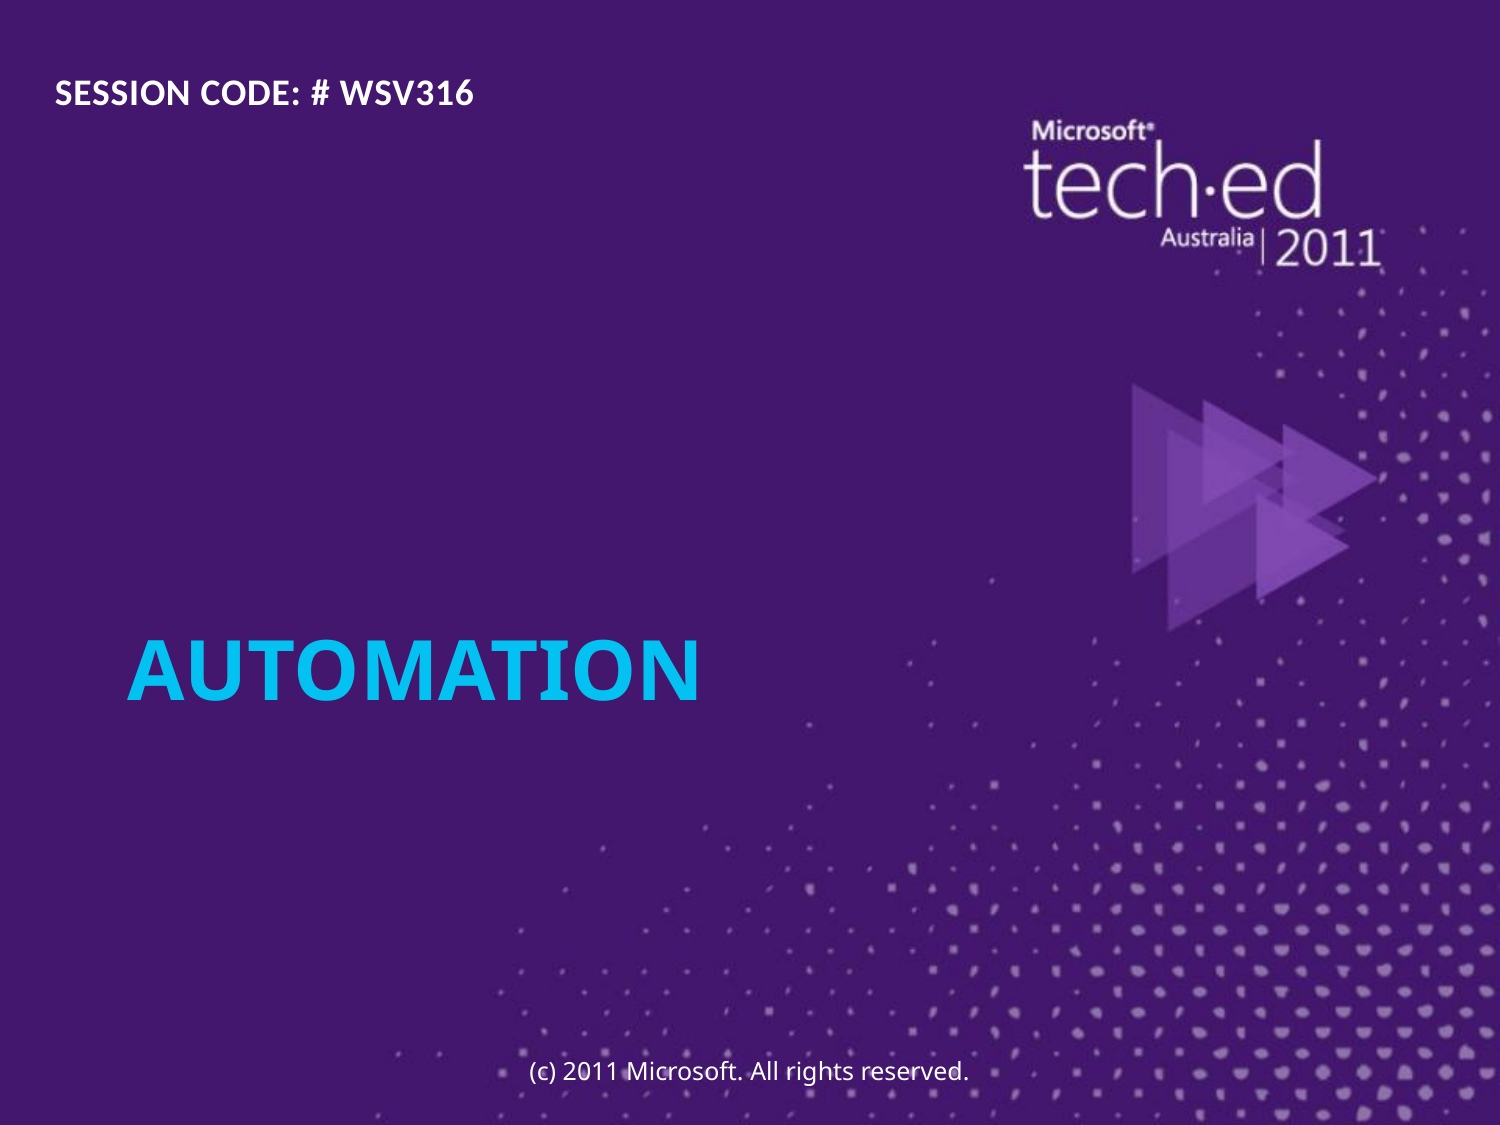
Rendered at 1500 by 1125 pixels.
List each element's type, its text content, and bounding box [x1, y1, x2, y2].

picture [0, 0, 1500, 1125]
text_box SESSION CODE: # WSV316 [54, 73, 647, 114]
title Automation [112, 609, 1388, 834]
footer (c) 2011 Microsoft. All rights reserved. [512, 1042, 988, 1103]
